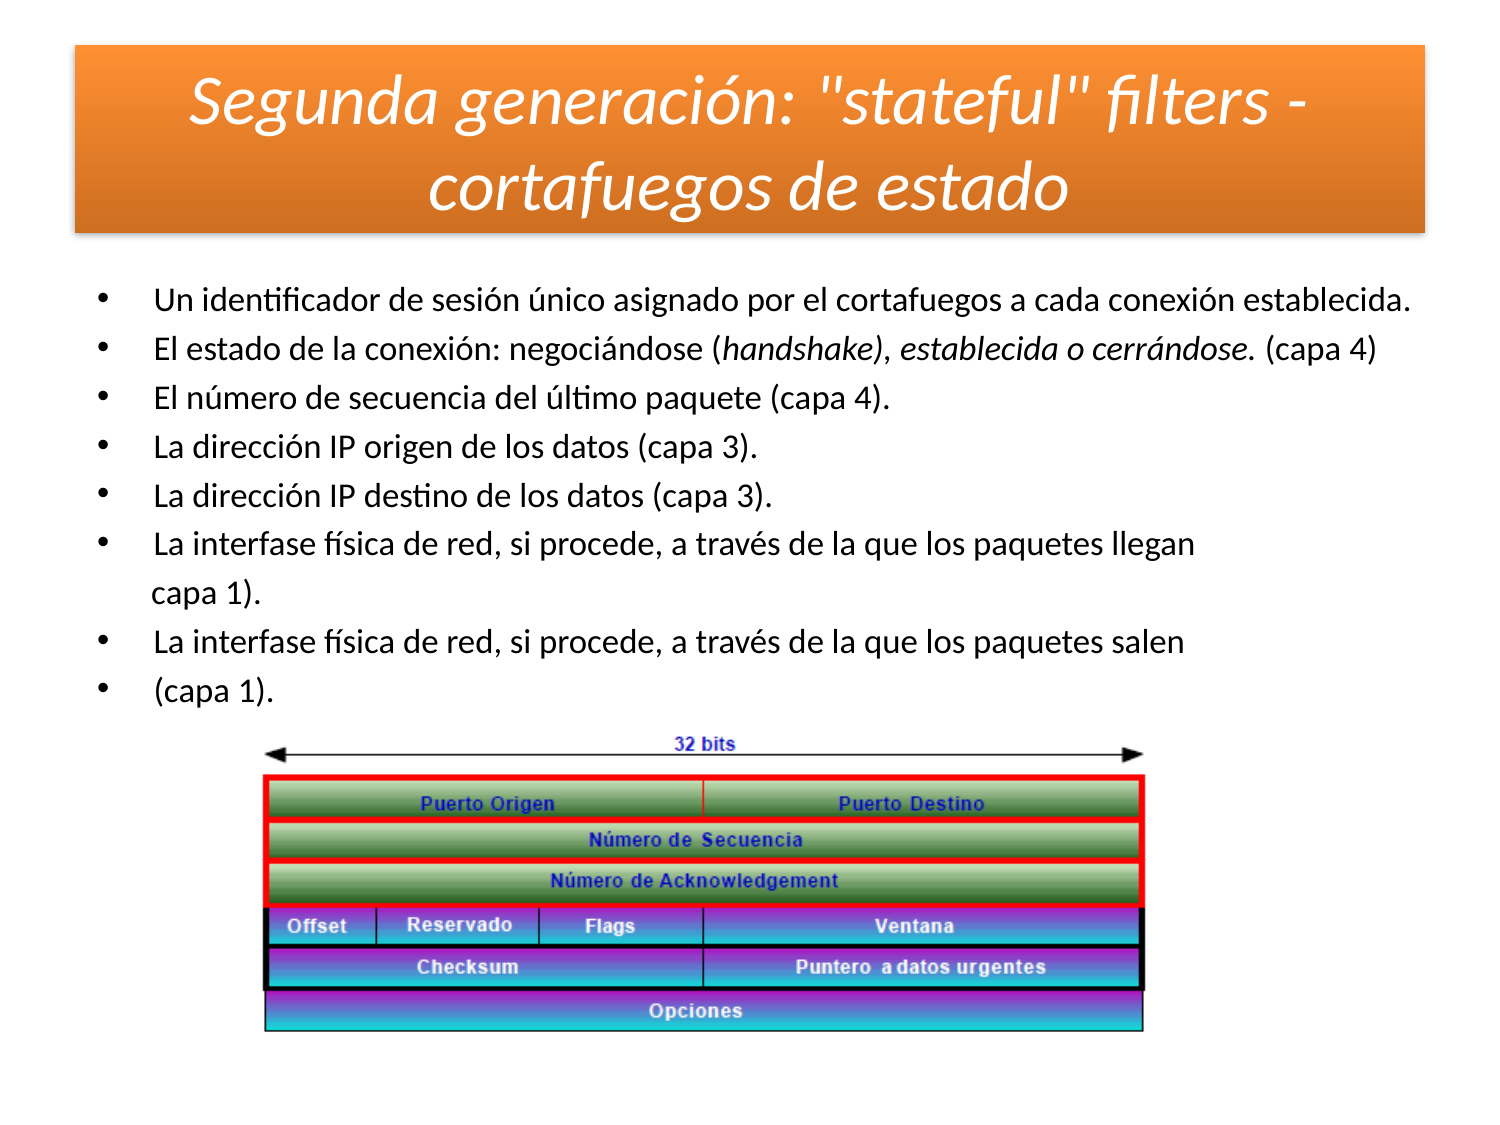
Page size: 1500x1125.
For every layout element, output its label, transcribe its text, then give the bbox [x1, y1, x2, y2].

title Segunda generación: "stateful" filters - cortafuegos de estado [75, 45, 1425, 233]
list Un identificador de sesión único asignado por el cortafuegos a cada conexión establecida. El estado de la conexión: negociándose (handshake), establecida o cerrándose. (capa 4) El número de secuencia del último paquete (capa 4). La dirección IP origen de los datos (capa 3). La dirección IP destino de los datos (capa 3). La interfase física de red, si procede, a través de la que los paquetes llegan capa 1). La interfase física de red, si procede, a través de la que los paquetes salen (capa 1). [82, 269, 1432, 739]
picture [245, 726, 1161, 1043]
